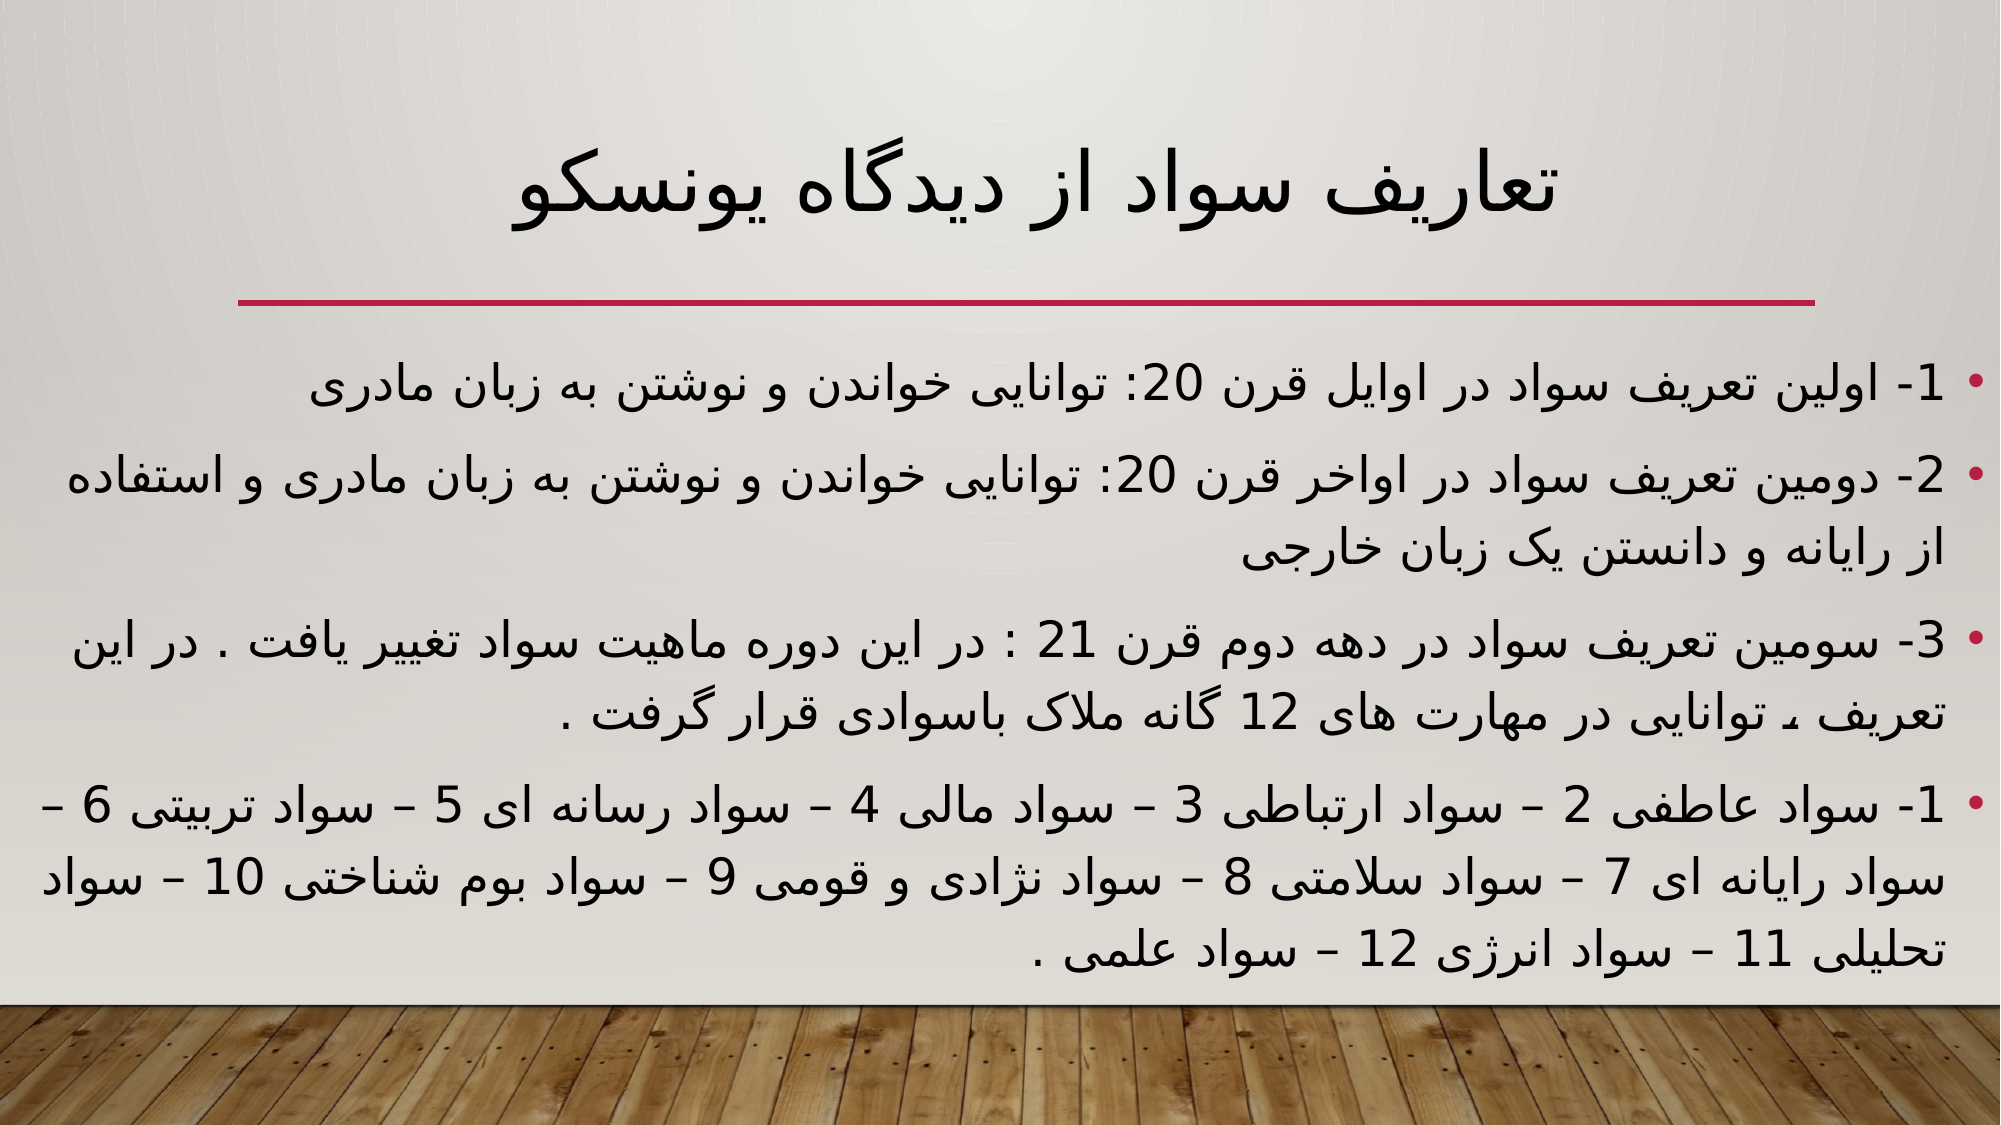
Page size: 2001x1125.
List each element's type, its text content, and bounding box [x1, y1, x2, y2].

picture [0, 1005, 2000, 1125]
list 1- اولین تعریف سواد در اوایل قرن 20: توانایی خواندن و نوشتن به زبان مادری 2- دومین تعریف سواد در اواخر قرن 20: توانایی خواندن و نوشتن به زبان مادری و استفاده از رایانه و دانستن یک زبان خارجی 3- سومین تعریف سواد در دهه دوم قرن 21 : در این دوره ماهیت سواد تغییر یافت . در این تعریف ، توانایی در مهارت های 12 گانه ملاک باسوادی قرار گرفت . 1- سواد عاطفی 2 – سواد ارتباطی 3 – سواد مالی 4 – سواد رسانه ای 5 – سواد تربیتی 6 – سواد رایانه ای 7 – سواد سلامتی 8 – سواد نژادی و قومی 9 – سواد بوم شناختی 10 – سواد تحلیلی 11 – سواد انرژی 12 – سواد علمی . [0, 330, 2000, 993]
title تعاریف سواد از دیدگاه یونسکو [238, 131, 1814, 305]
